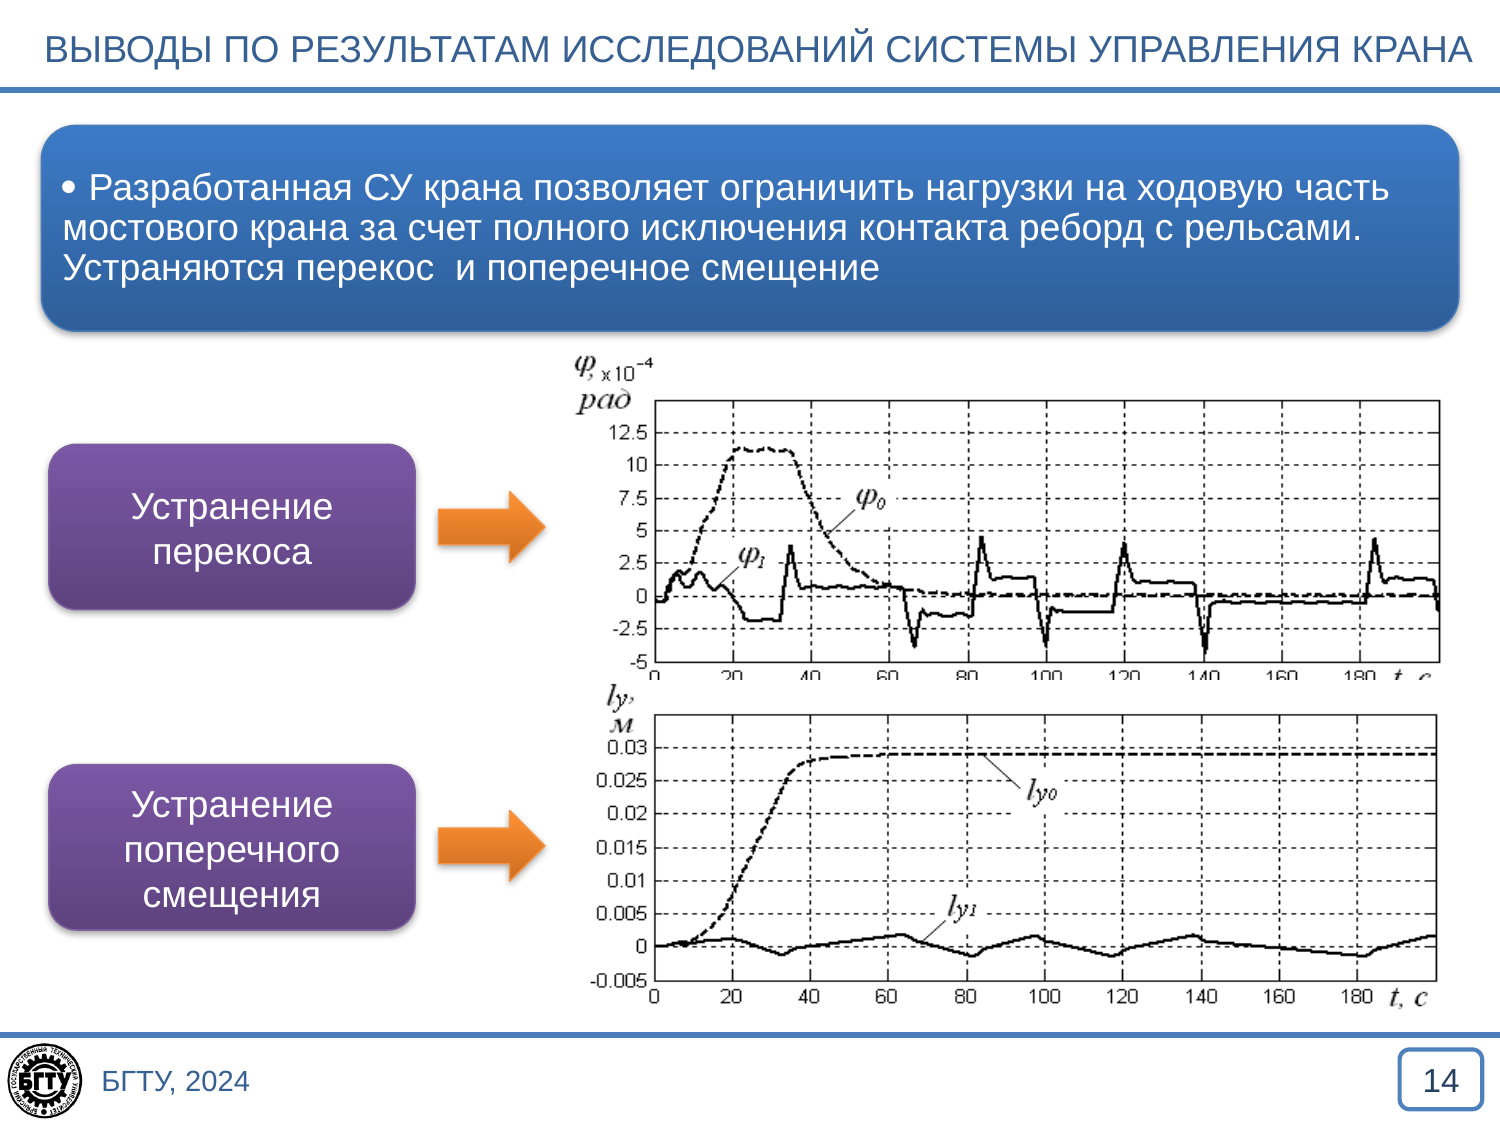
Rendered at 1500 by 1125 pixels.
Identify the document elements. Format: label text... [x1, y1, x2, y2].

text_box ВЫВОДЫ ПО РЕЗУЛЬТАТАМ ИССЛЕДОВАНИЙ СИСТЕМЫ УПРАВЛЕНИЯ КРАНА [29, 17, 1500, 78]
text_box Устранение перекоса [48, 443, 416, 611]
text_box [0, 1034, 1500, 1119]
picture [560, 349, 1448, 1016]
text_box Устранение поперечного смещения [48, 763, 416, 931]
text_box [41, 125, 1459, 332]
text_box [437, 490, 546, 564]
text_box [437, 809, 546, 883]
